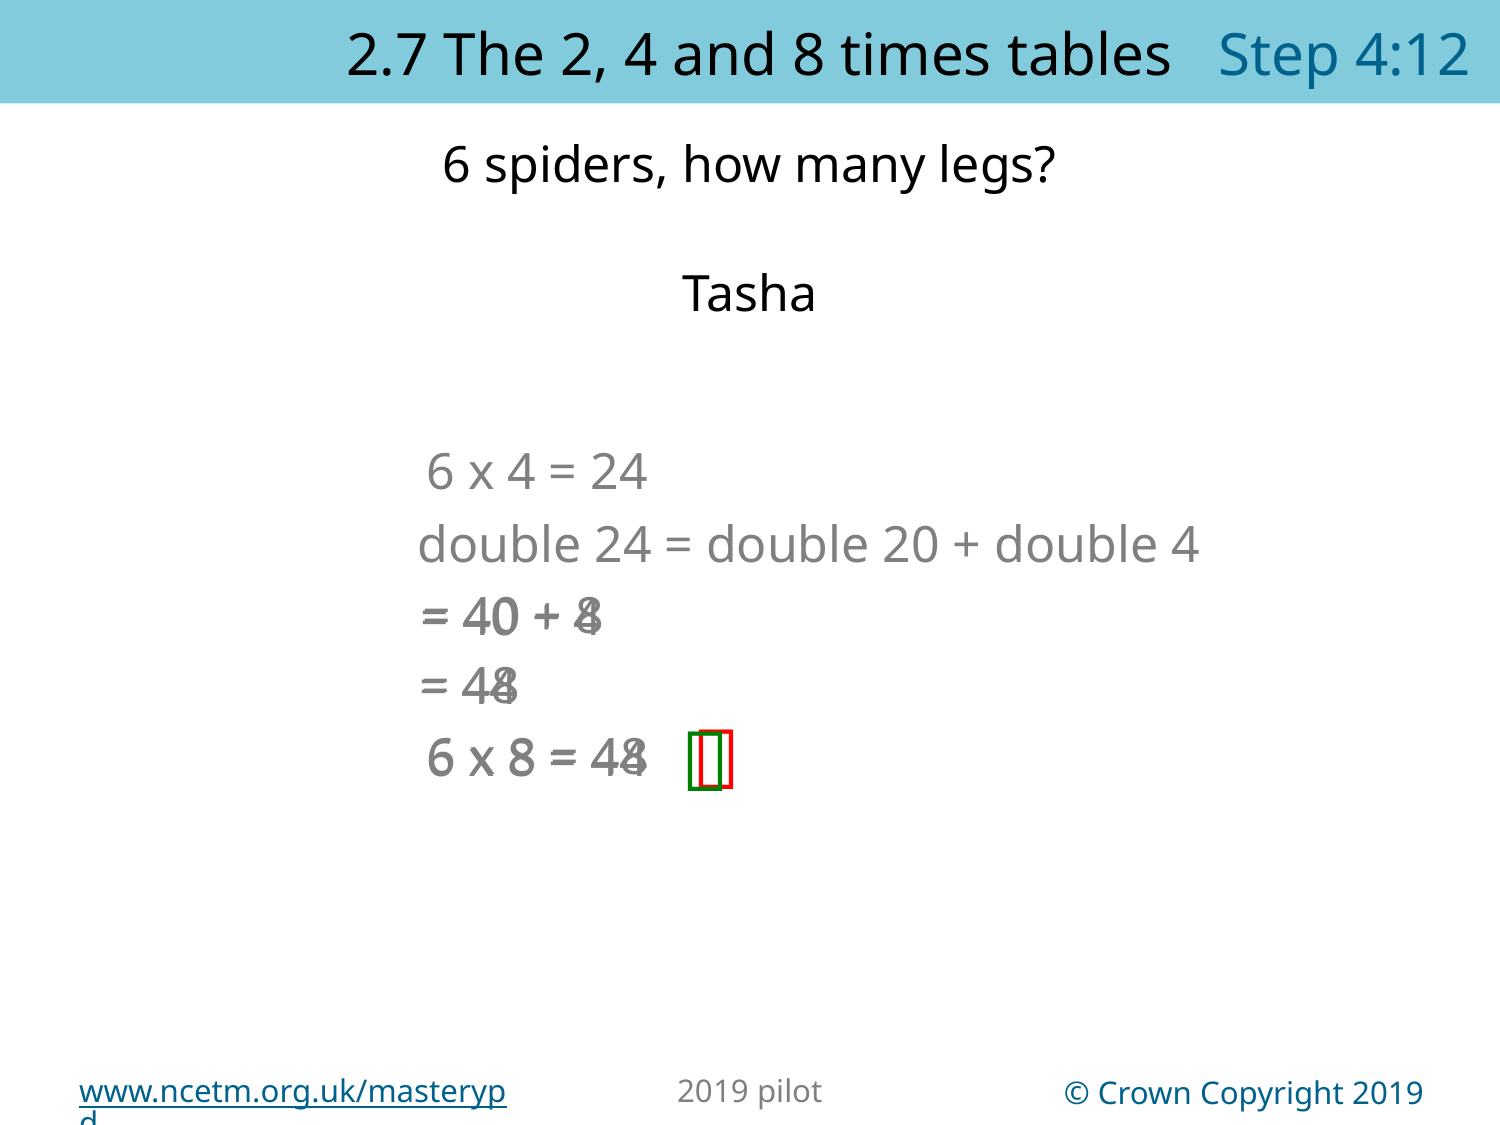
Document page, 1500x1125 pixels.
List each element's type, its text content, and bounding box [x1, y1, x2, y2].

text_box = 40 + 8 [407, 576, 619, 652]
text_box  [676, 698, 752, 814]
text_box = 48 [406, 645, 535, 721]
text_box 6 spiders, how many legs? [94, 125, 1406, 201]
text_box 6 x 8 = 48 [413, 717, 664, 793]
text_box double 24 = double 20 + double 4 [402, 505, 1247, 581]
text_box  [666, 700, 742, 816]
text_box Tasha [667, 254, 833, 329]
list 2.7 The 2, 4 and 8 times tables Step 4:12 [0, 0, 1500, 104]
text_box 6 x 4 = 24 [411, 432, 663, 505]
